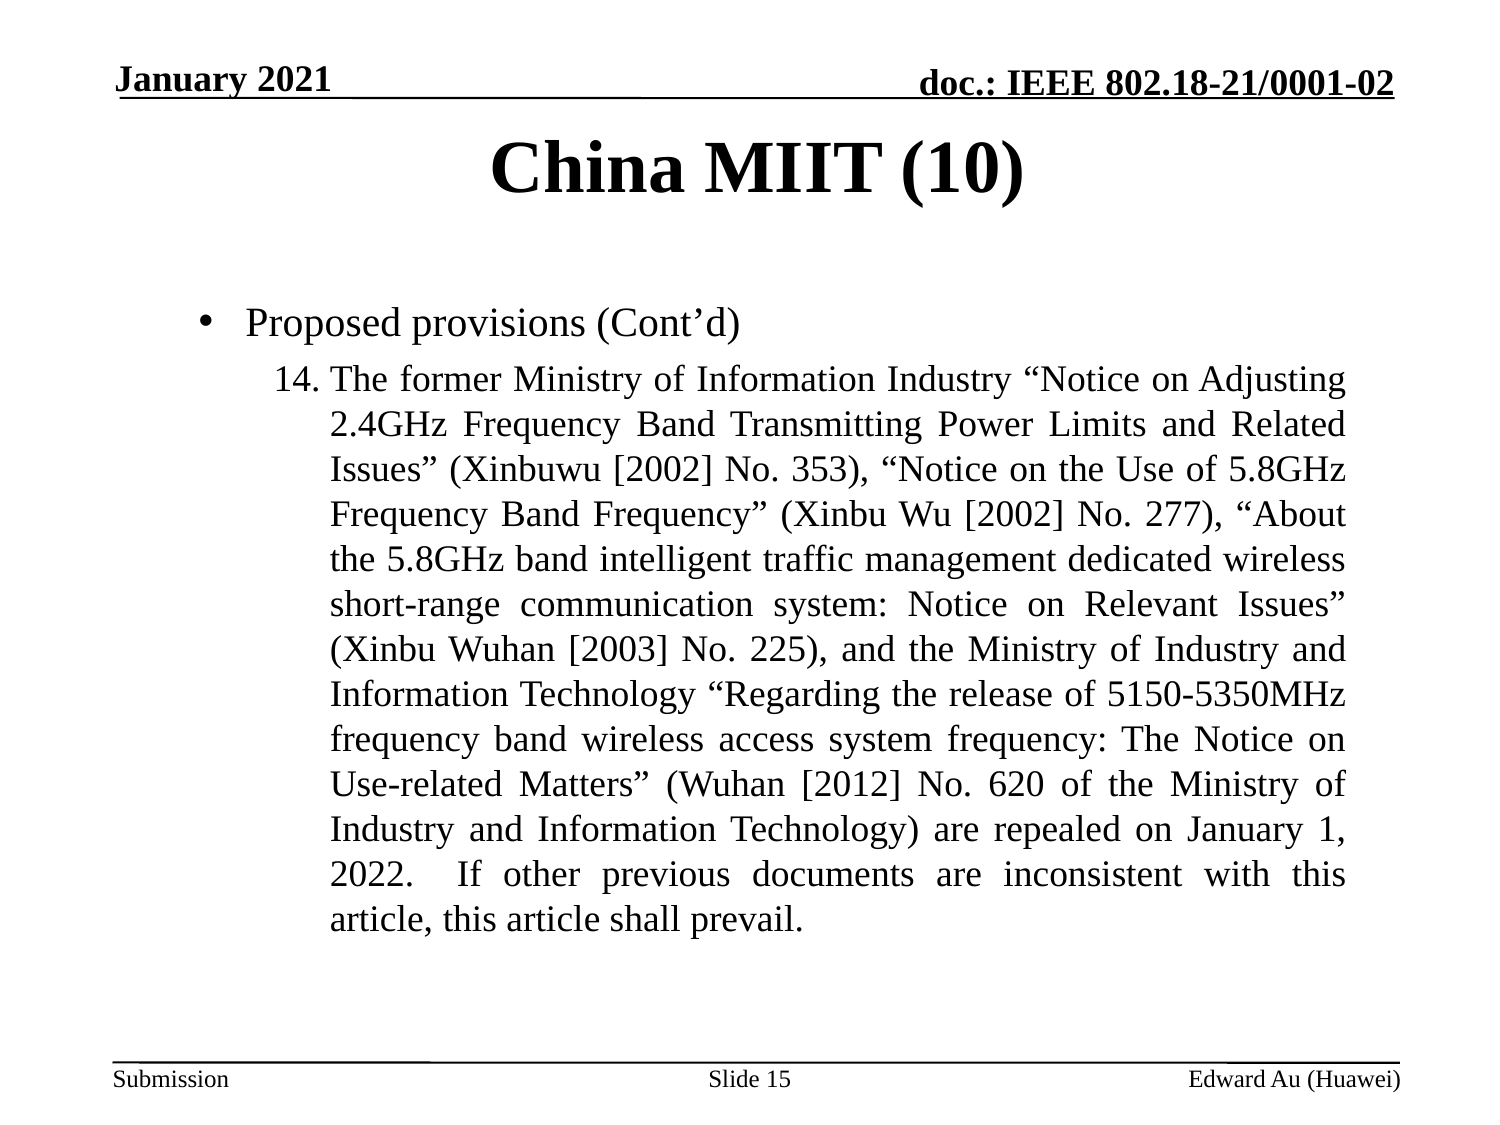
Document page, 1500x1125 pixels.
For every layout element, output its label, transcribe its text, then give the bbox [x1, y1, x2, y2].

title China MIIT (10) [120, 99, 1396, 226]
slide_number Slide 15 [699, 1061, 800, 1123]
list Proposed provisions (Cont’d) The former Ministry of Information Industry “Notice on Adjusting 2.4GHz Frequency Band Transmitting Power Limits and Related Issues” (Xinbuwu [2002] No. 353), “Notice on the Use of 5.8GHz Frequency Band Frequency” (Xinbu Wu [2002] No. 277), “About the 5.8GHz band intelligent traffic management dedicated wireless short-range communication system: Notice on Relevant Issues” (Xinbu Wuhan [2003] No. 225), and the Ministry of Industry and Information Technology “Regarding the release of 5150-5350MHz frequency band wireless access system frequency: The Notice on Use-related Matters” (Wuhan [2012] No. 620 of the Ministry of Industry and Information Technology) are repealed on January 1, 2022. If other previous documents are inconsistent with this article, this article shall prevail. [108, 287, 1363, 1063]
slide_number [114, 54, 493, 100]
footer Edward Au (Huawei) [902, 1061, 1402, 1093]
